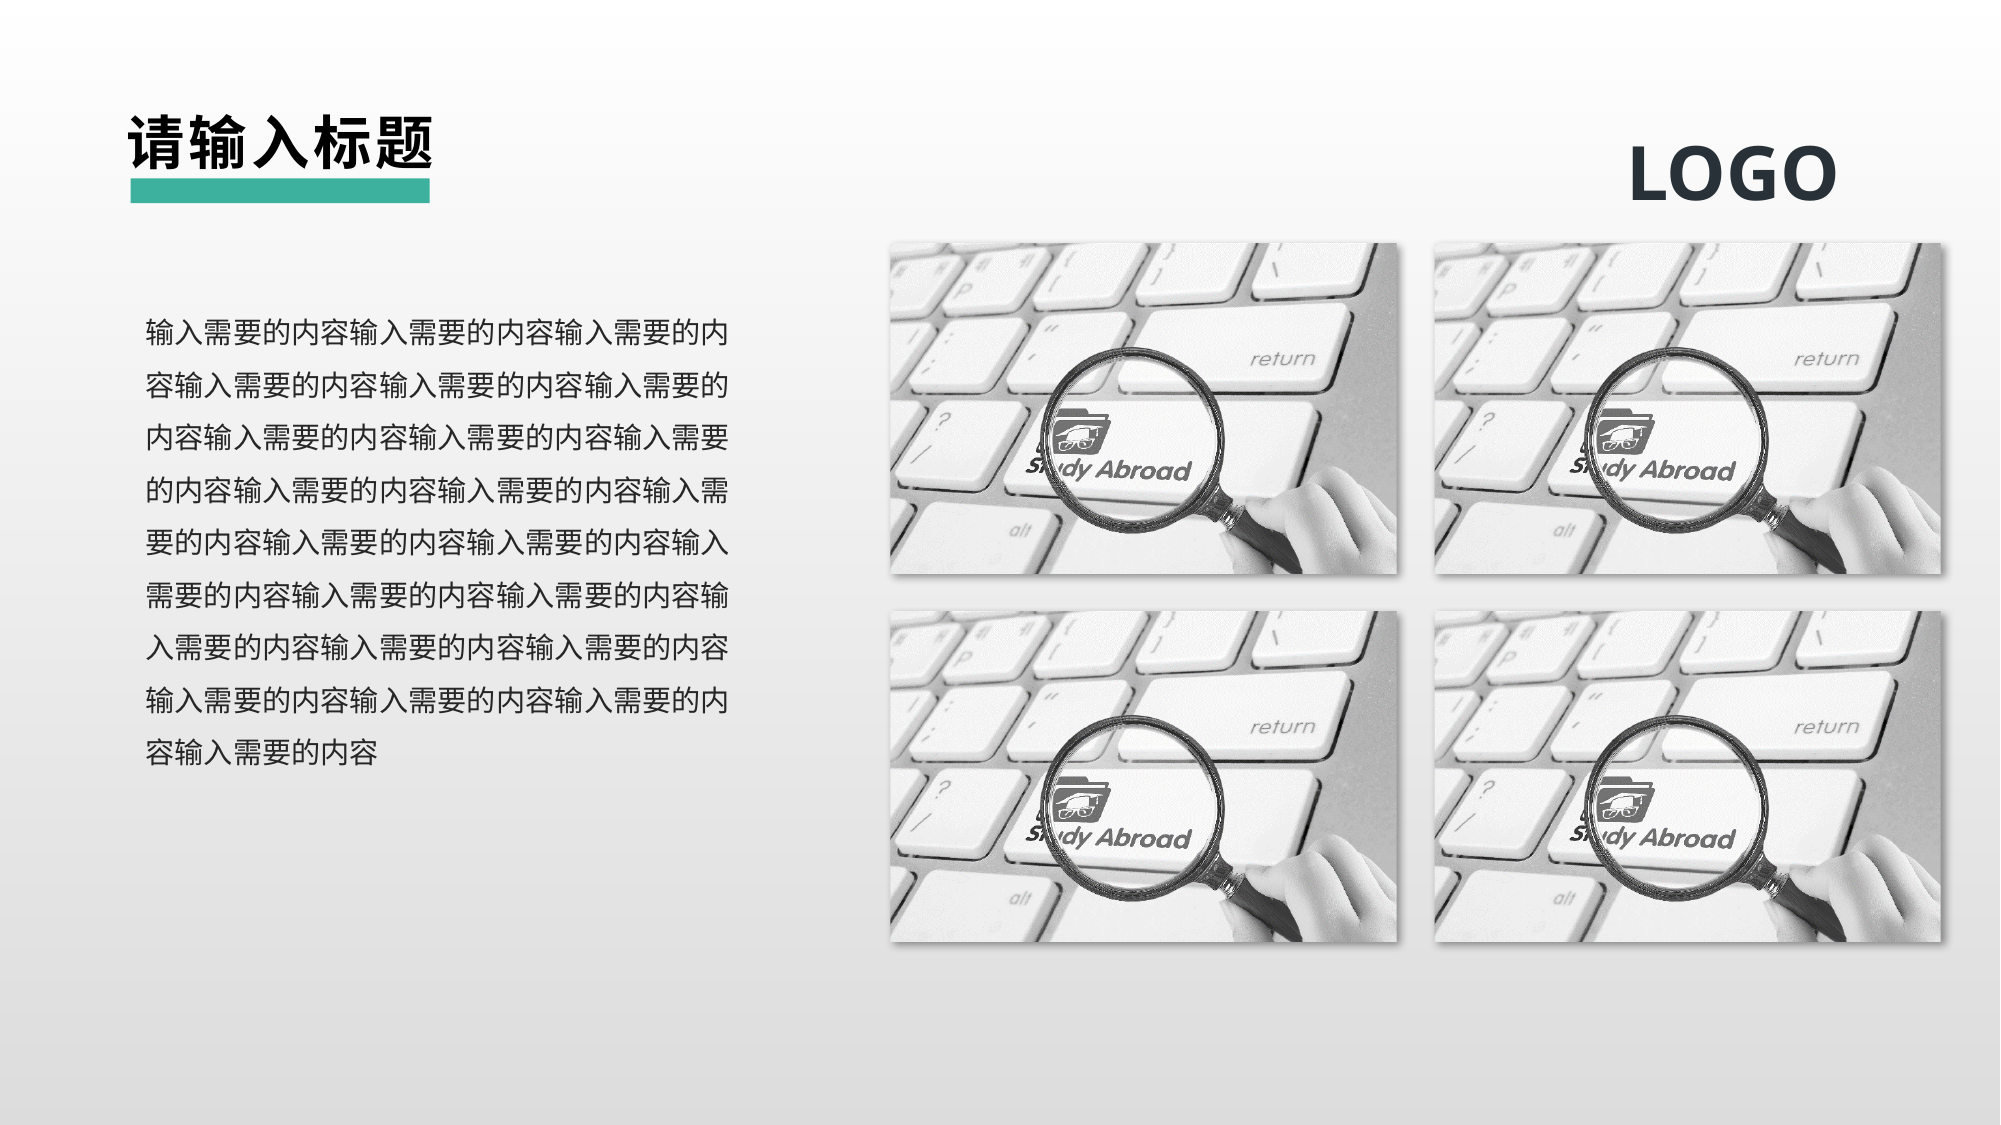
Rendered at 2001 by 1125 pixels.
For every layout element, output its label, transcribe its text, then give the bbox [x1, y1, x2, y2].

text_box [130, 177, 431, 204]
text_box 输入需要的内容输入需要的内容输入需要的内容输入需要的内容输入需要的内容输入需要的内容输入需要的内容输入需要的内容输入需要的内容输入需要的内容输入需要的内容输入需要的内容输入需要的内容输入需要的内容输入需要的内容输入需要的内容输入需要的内容输入需要的内容输入需要的内容输入需要的内容输入需要的内容输入需要的内容输入需要的内容输入需要的内容 [130, 290, 767, 777]
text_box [890, 243, 1941, 942]
title 请输入标题 [109, 70, 1891, 177]
text_box LOGO [1611, 72, 1867, 223]
